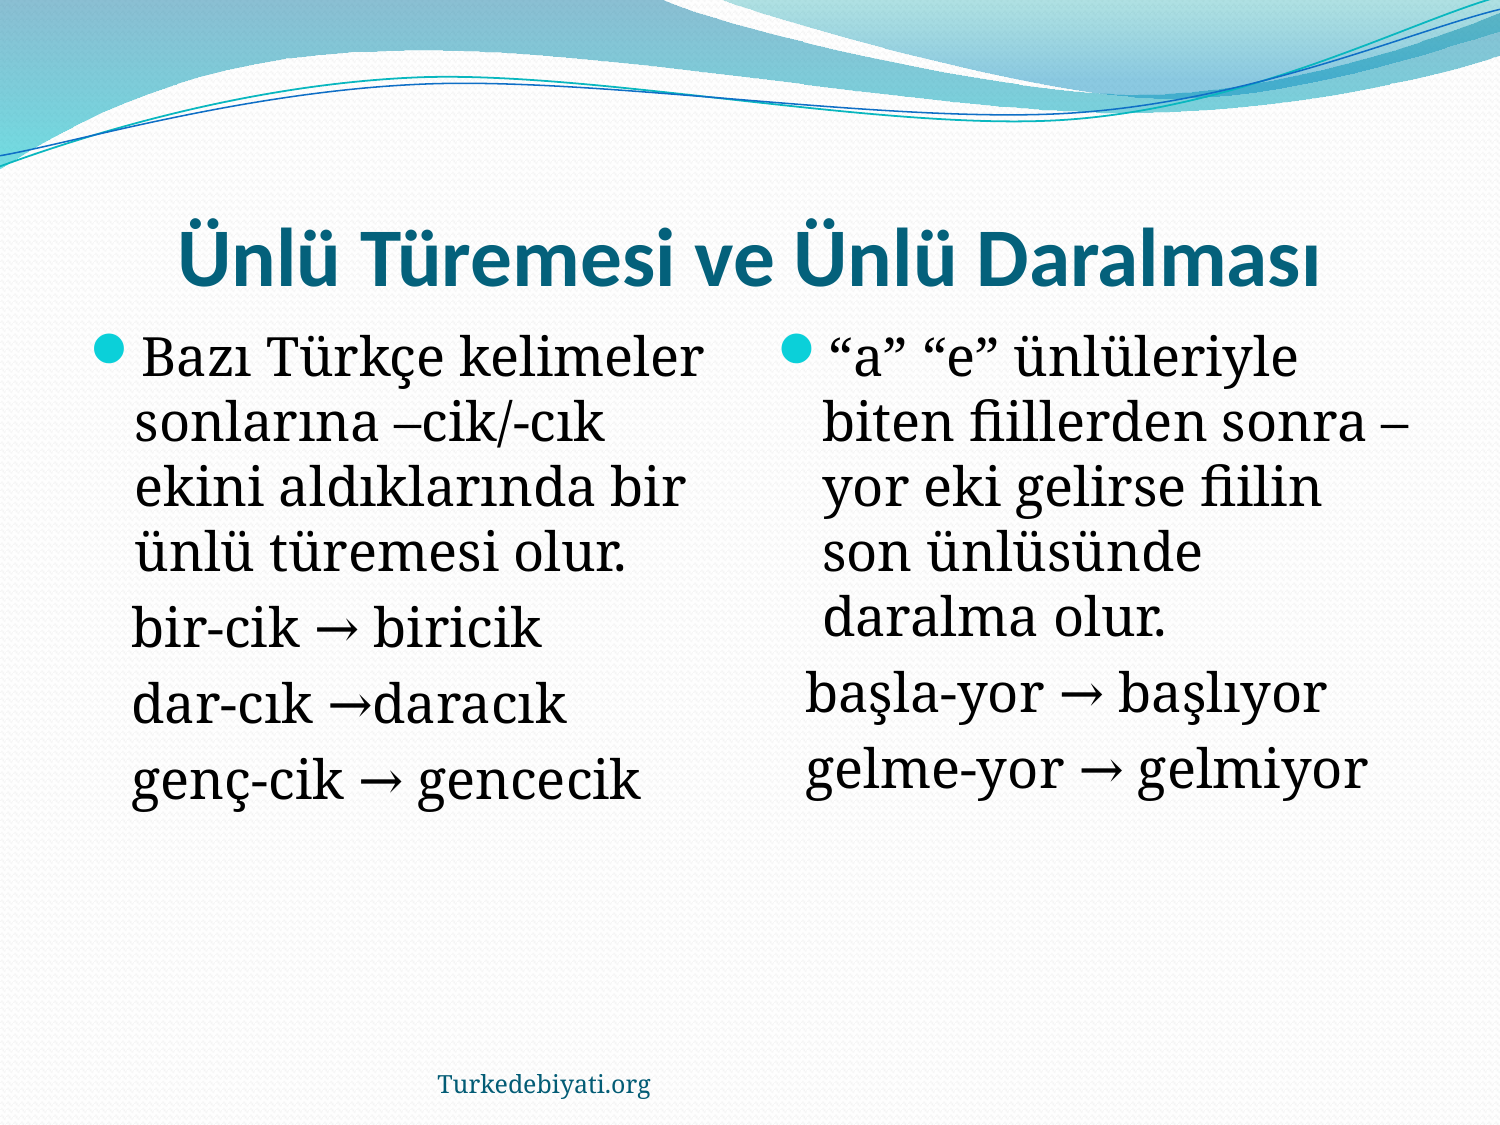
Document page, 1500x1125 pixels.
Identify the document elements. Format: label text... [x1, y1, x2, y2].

list “a” “e” ünlüleriyle biten fiillerden sonra –yor eki gelirse fiilin son ünlüsünde daralma olur. başla-yor → başlıyor gelme-yor → gelmiyor [762, 314, 1425, 1043]
list Bazı Türkçe kelimeler sonlarına –cik/-cık ekini aldıklarında bir ünlü türemesi olur. bir-cik → biricik dar-cık →daracık genç-cik → gencecik [75, 314, 738, 1043]
title Ünlü Türemesi ve Ünlü Daralması [75, 115, 1425, 303]
footer Turkedebiyati.org [437, 1042, 988, 1103]
